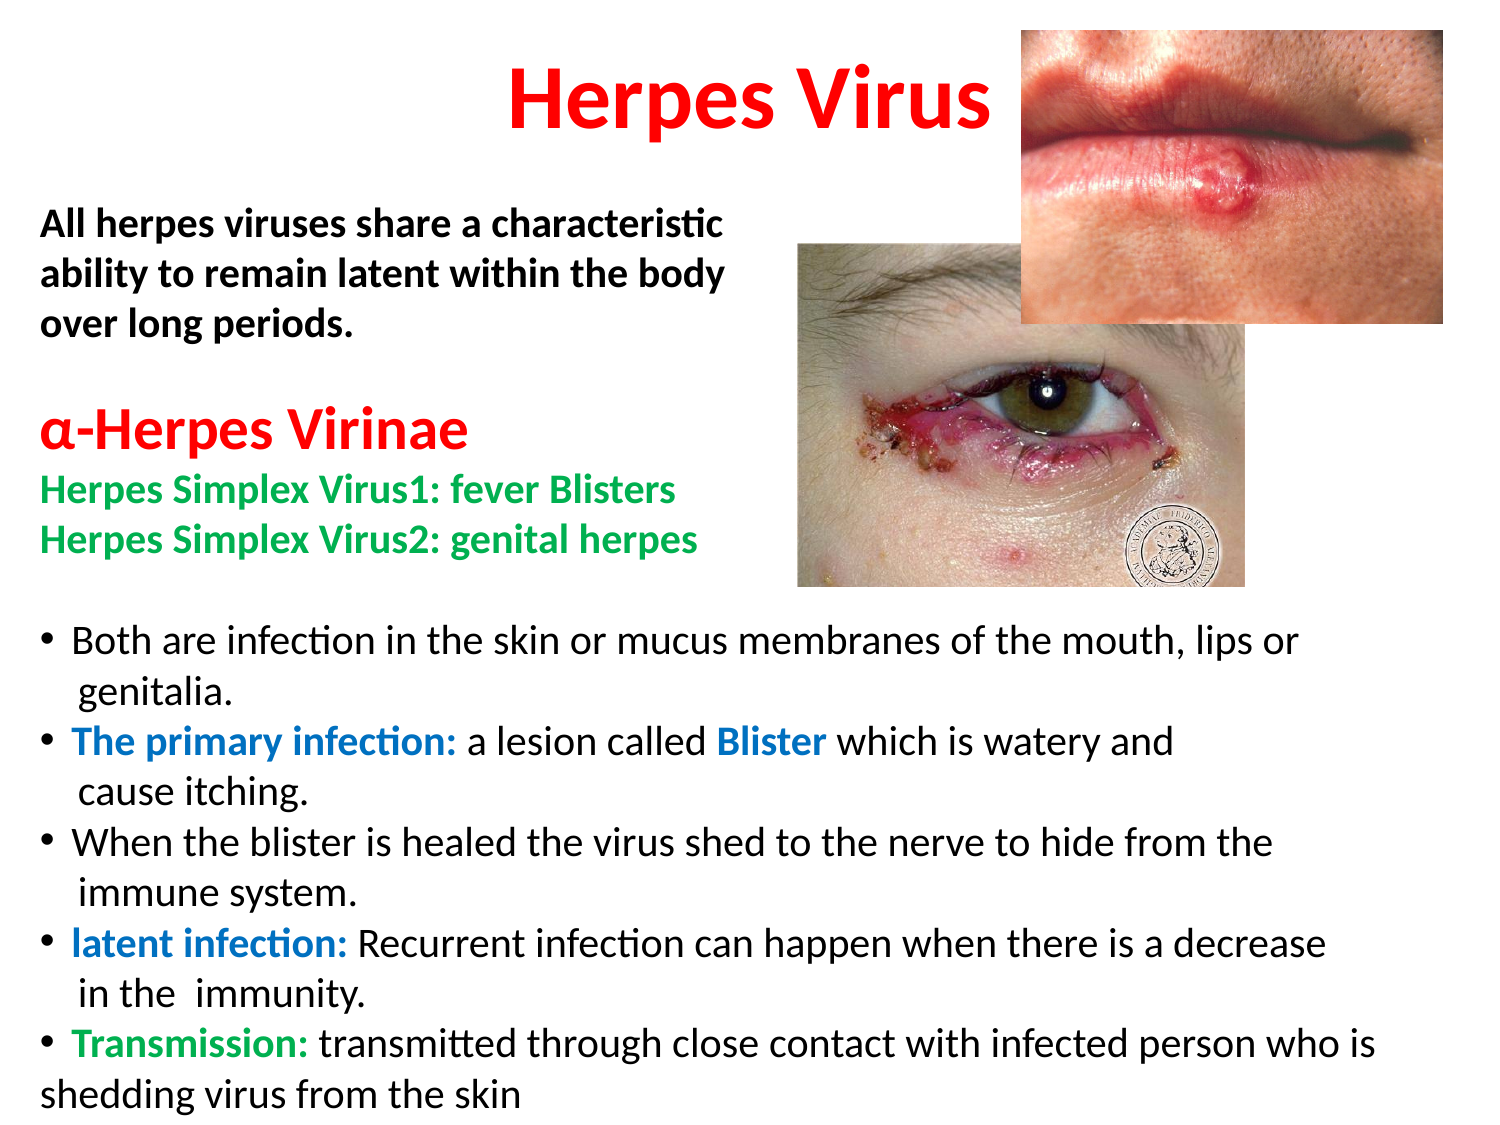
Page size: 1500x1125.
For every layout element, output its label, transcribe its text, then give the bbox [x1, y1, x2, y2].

title Herpes Virus [75, 0, 1425, 185]
list All herpes viruses share a characteristic ability to remain latent within the body over long periods. α-Herpes Virinae Herpes Simplex Virus1: fever Blisters Herpes Simplex Virus2: genital herpes Both are infection in the skin or mucus membranes of the mouth, lips or genitalia. The primary infection: a lesion called Blister which is watery and cause itching. When the blister is healed the virus shed to the nerve to hide from the immune system. latent infection: Recurrent infection can happen when there is a decrease in the immunity. Transmission: transmitted through close contact with infected person who is shedding virus from the skin [24, 187, 1475, 1125]
picture [796, 30, 1444, 587]
